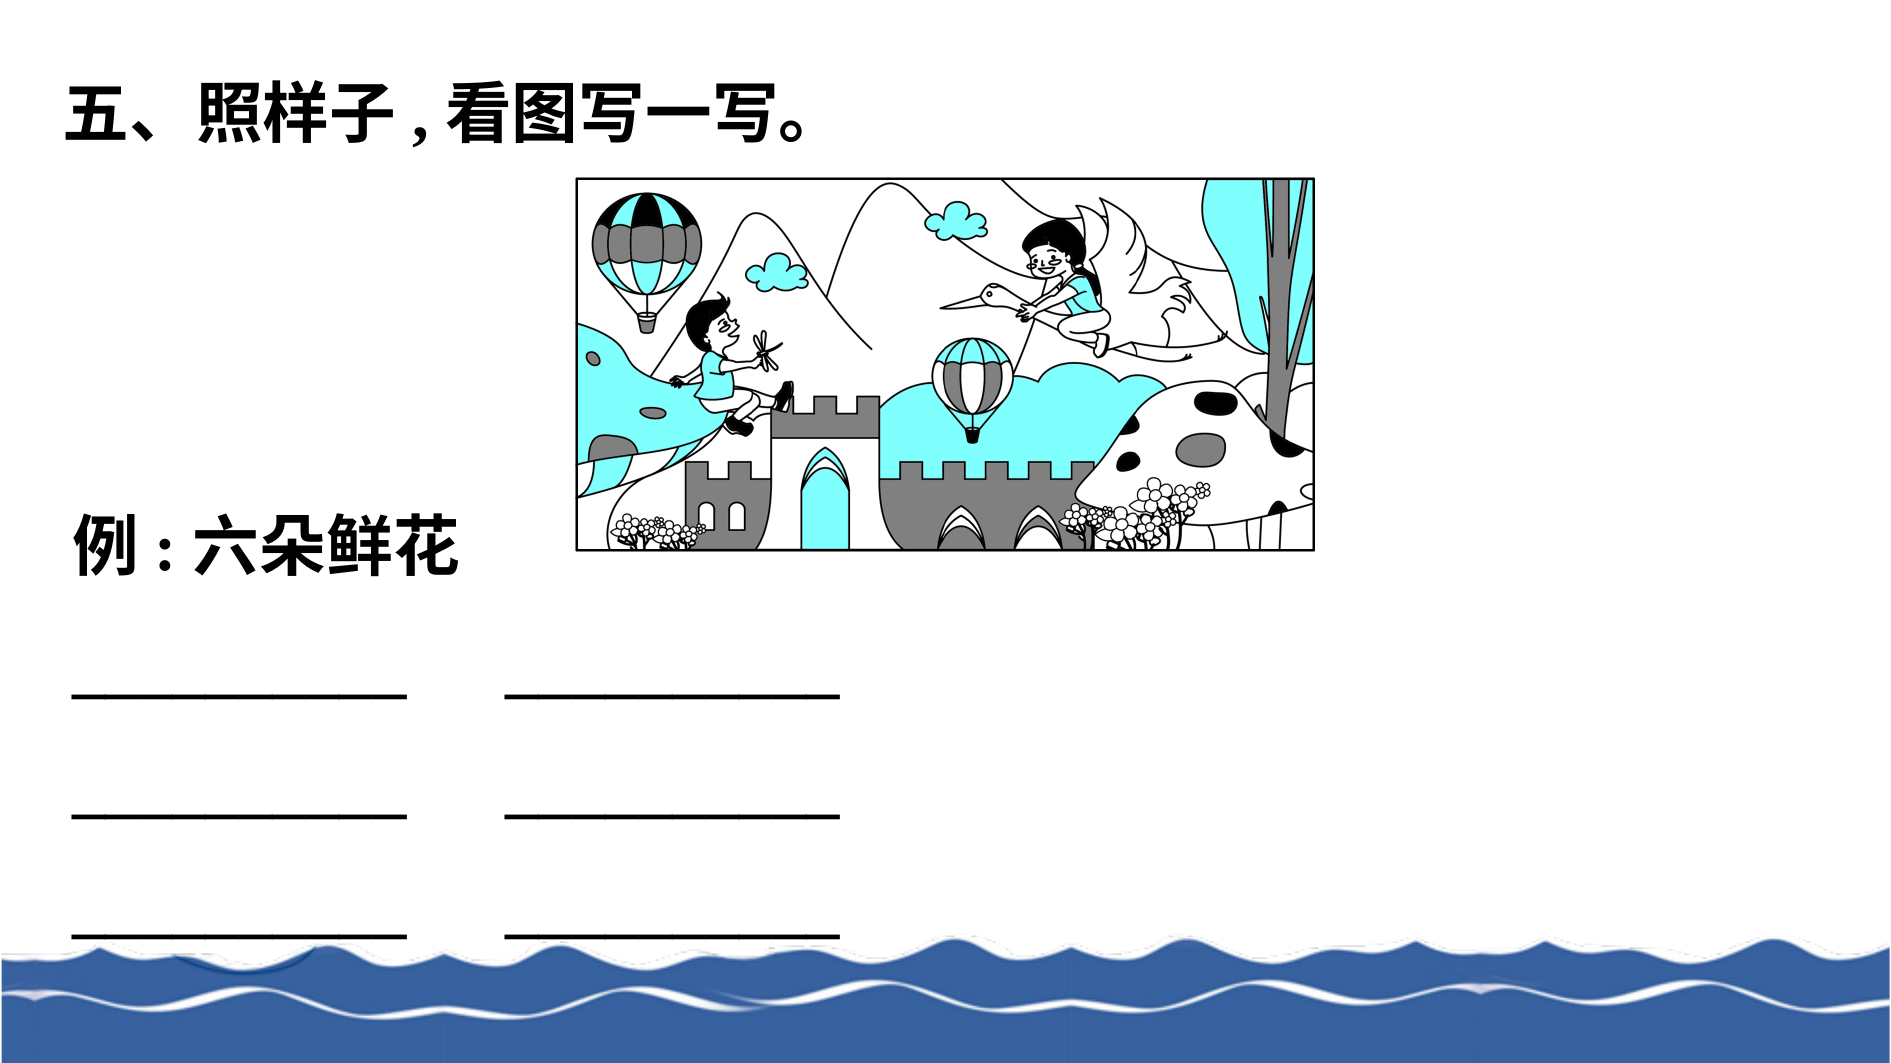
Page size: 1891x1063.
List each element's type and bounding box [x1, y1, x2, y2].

picture [1, 886, 1891, 1063]
text_box [57, 23, 1835, 957]
